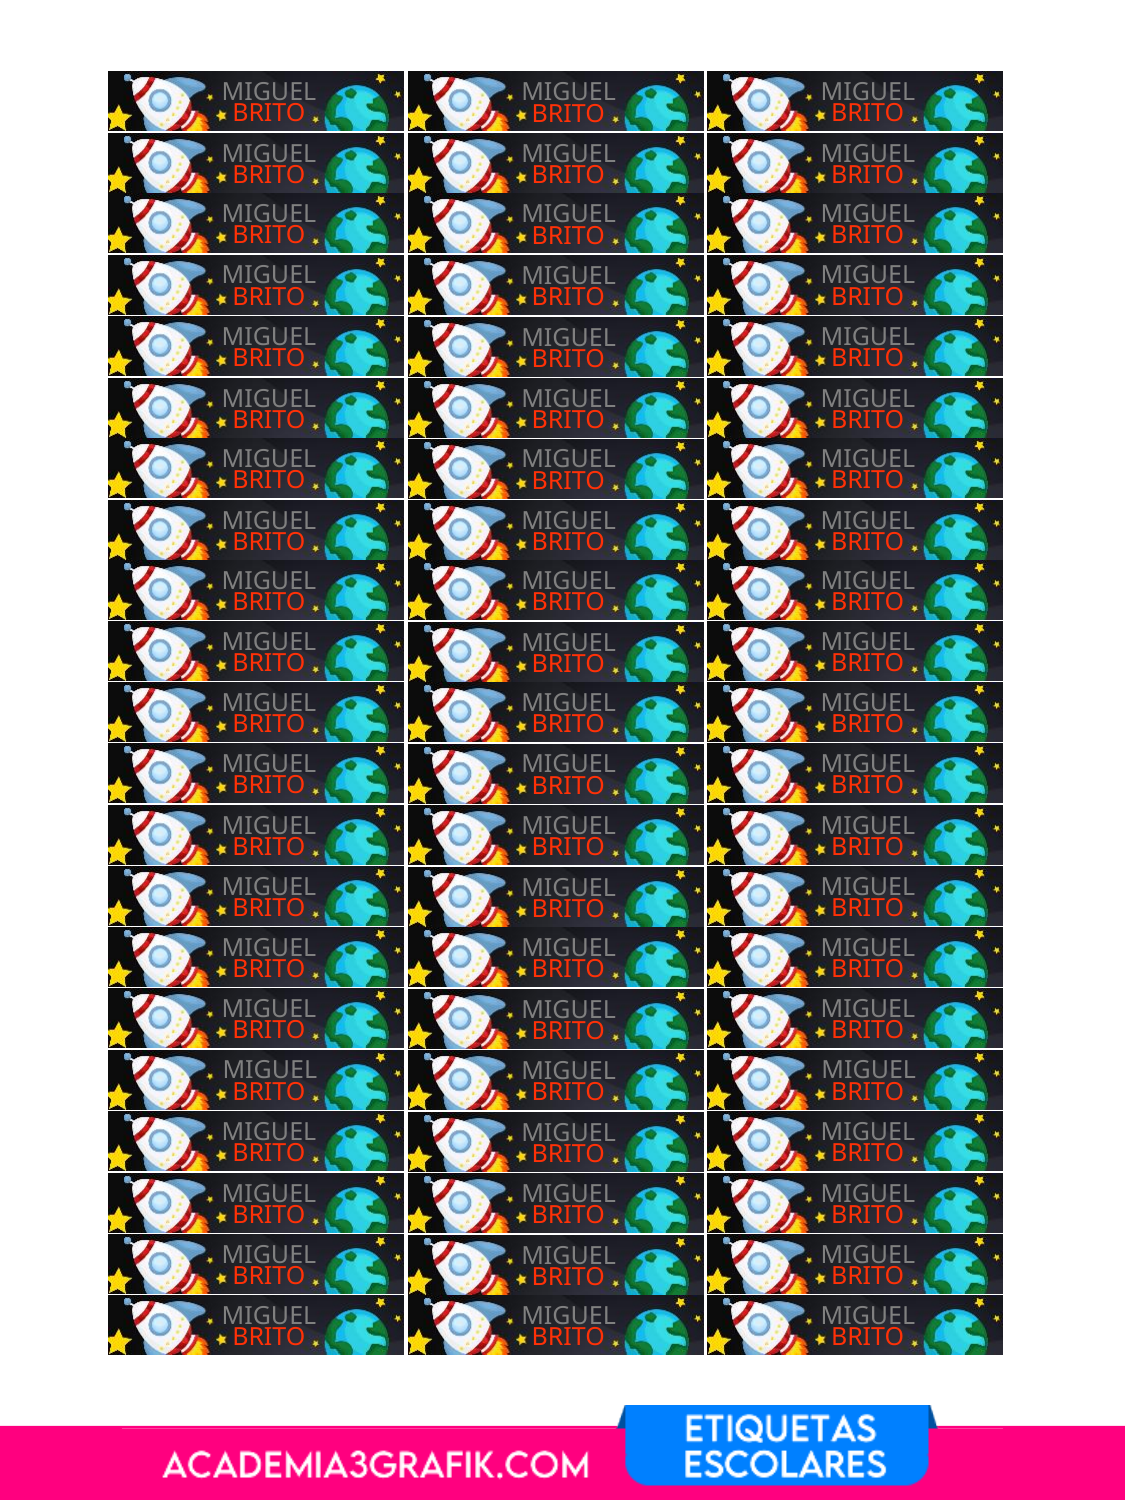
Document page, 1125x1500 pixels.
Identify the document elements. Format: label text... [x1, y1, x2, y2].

picture [108, 621, 404, 681]
picture [707, 378, 1003, 498]
picture [108, 133, 404, 253]
picture [707, 743, 1003, 803]
picture [707, 1050, 1003, 1110]
picture [108, 927, 404, 987]
picture [108, 805, 404, 865]
picture [407, 1173, 704, 1233]
picture [108, 988, 404, 1048]
picture [707, 682, 1003, 742]
picture [707, 866, 1003, 926]
picture [108, 316, 404, 376]
picture [407, 316, 704, 377]
picture [707, 1295, 1003, 1355]
picture [407, 500, 704, 620]
text_box BRITO [516, 1355, 620, 1359]
picture [707, 1173, 1003, 1233]
picture [407, 744, 704, 804]
picture [407, 621, 704, 742]
picture [108, 1173, 404, 1233]
picture [707, 621, 1003, 681]
picture [108, 682, 404, 742]
picture [108, 500, 404, 620]
picture [407, 378, 704, 499]
picture [707, 927, 1003, 987]
picture [707, 500, 1003, 620]
picture [108, 1050, 404, 1110]
picture [122, 1405, 1003, 1500]
picture [407, 1112, 704, 1172]
picture [707, 805, 1003, 865]
picture [407, 805, 704, 865]
picture [108, 71, 404, 131]
picture [707, 71, 1003, 131]
picture [407, 71, 704, 132]
picture [707, 255, 1003, 315]
picture [707, 316, 1003, 376]
picture [707, 1234, 1003, 1294]
picture [707, 988, 1003, 1048]
picture [407, 1050, 704, 1110]
picture [108, 1295, 404, 1355]
picture [707, 133, 1003, 253]
picture [407, 133, 704, 254]
picture [108, 1111, 404, 1171]
picture [707, 1111, 1003, 1171]
picture [407, 989, 704, 1049]
picture [108, 255, 404, 315]
picture [108, 378, 404, 498]
picture [108, 866, 404, 926]
picture [407, 867, 704, 987]
picture [108, 1234, 404, 1294]
picture [407, 255, 704, 315]
picture [108, 743, 404, 803]
picture [407, 1235, 704, 1355]
